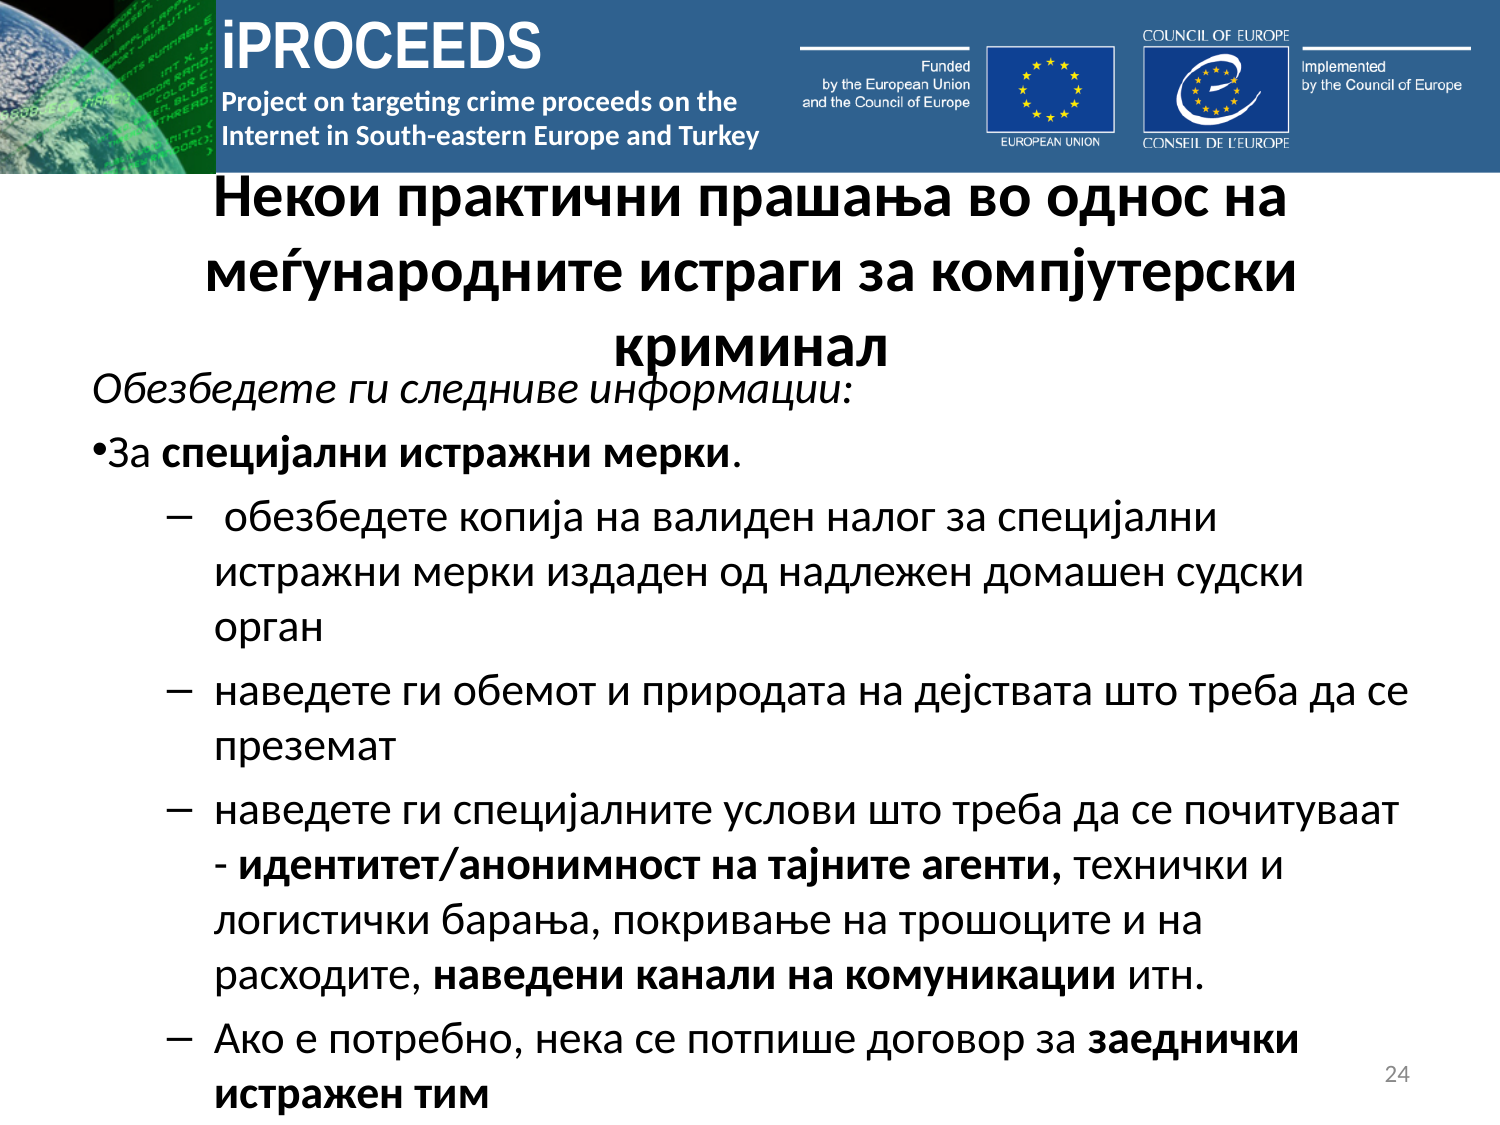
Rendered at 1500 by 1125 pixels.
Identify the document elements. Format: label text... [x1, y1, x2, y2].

picture [800, 30, 1471, 148]
list Обезбедете ги следниве информации: За специјални истражни мерки. обезбедете копија на валиден налог за специјални истражни мерки издаден од надлежен домашен судски орган наведете ги обемот и природата на дејствата што треба да се преземат наведете ги специјалните услови што треба да се почитуваат - идентитет/анонимност на тајните агенти, технички и логистички барања, покривање на трошоците и на расходите, наведени канали на комуникации итн. Ако е потребно, нека се потпише договор за заеднички истражен тим [76, 350, 1427, 1094]
title Некои практични прашања во однос на меѓународните истраги за компјутерски криминал [76, 172, 1427, 350]
slide_number 24 [1074, 1042, 1425, 1103]
picture [0, 0, 216, 174]
